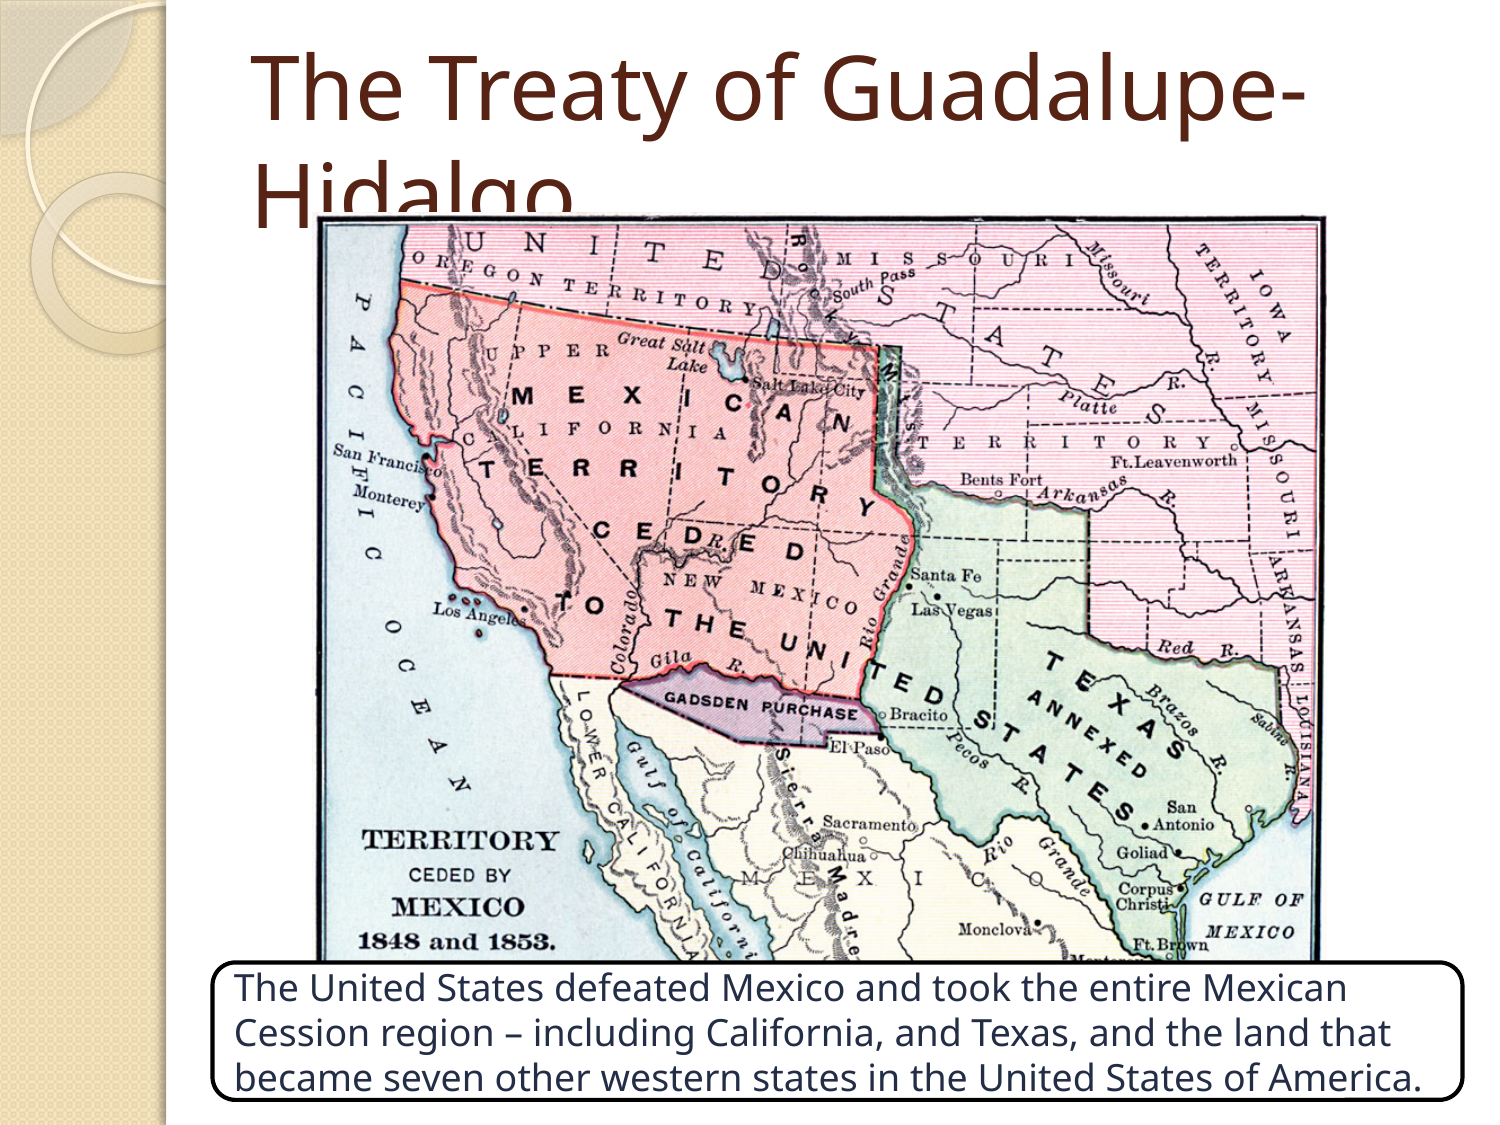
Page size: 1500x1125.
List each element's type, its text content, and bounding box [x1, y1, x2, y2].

title The Treaty of Guadalupe-Hidalgo [235, 45, 1466, 233]
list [312, 212, 1327, 1001]
text_box The United States defeated Mexico and took the entire Mexican Cession region – including California, and Texas, and the land that became seven other western states in the United States of America. [210, 960, 1465, 1102]
